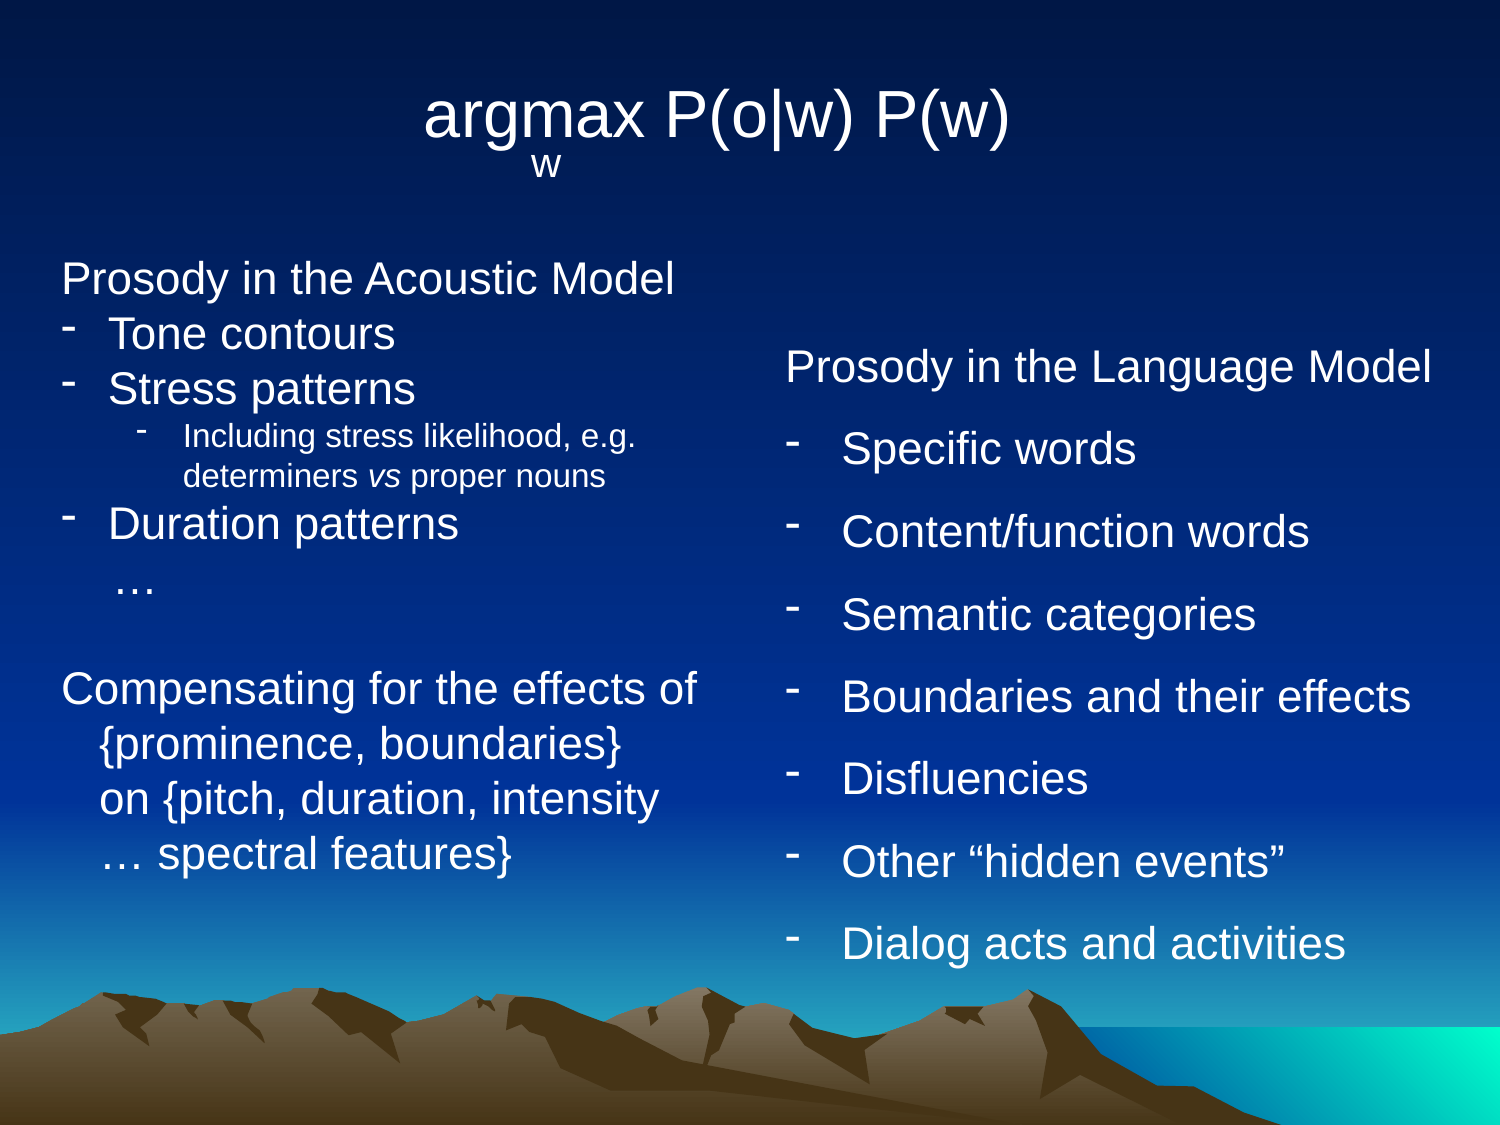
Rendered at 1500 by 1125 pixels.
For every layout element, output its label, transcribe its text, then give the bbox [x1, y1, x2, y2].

text_box Prosody in the Language Model Specific words Content/function words Semantic categories Boundaries and their effects Disfluencies Other “hidden events” Dialog acts and activities [770, 301, 1483, 1125]
list argmax P(o|w) P(w) [408, 62, 1276, 159]
text_box w [516, 128, 667, 194]
text_box Prosody in the Acoustic Model Tone contours Stress patterns Including stress likelihood, e.g. determiners vs proper nouns Duration patterns … Compensating for the effects of {prominence, boundaries} on {pitch, duration, intensity … spectral features} [46, 241, 717, 1051]
